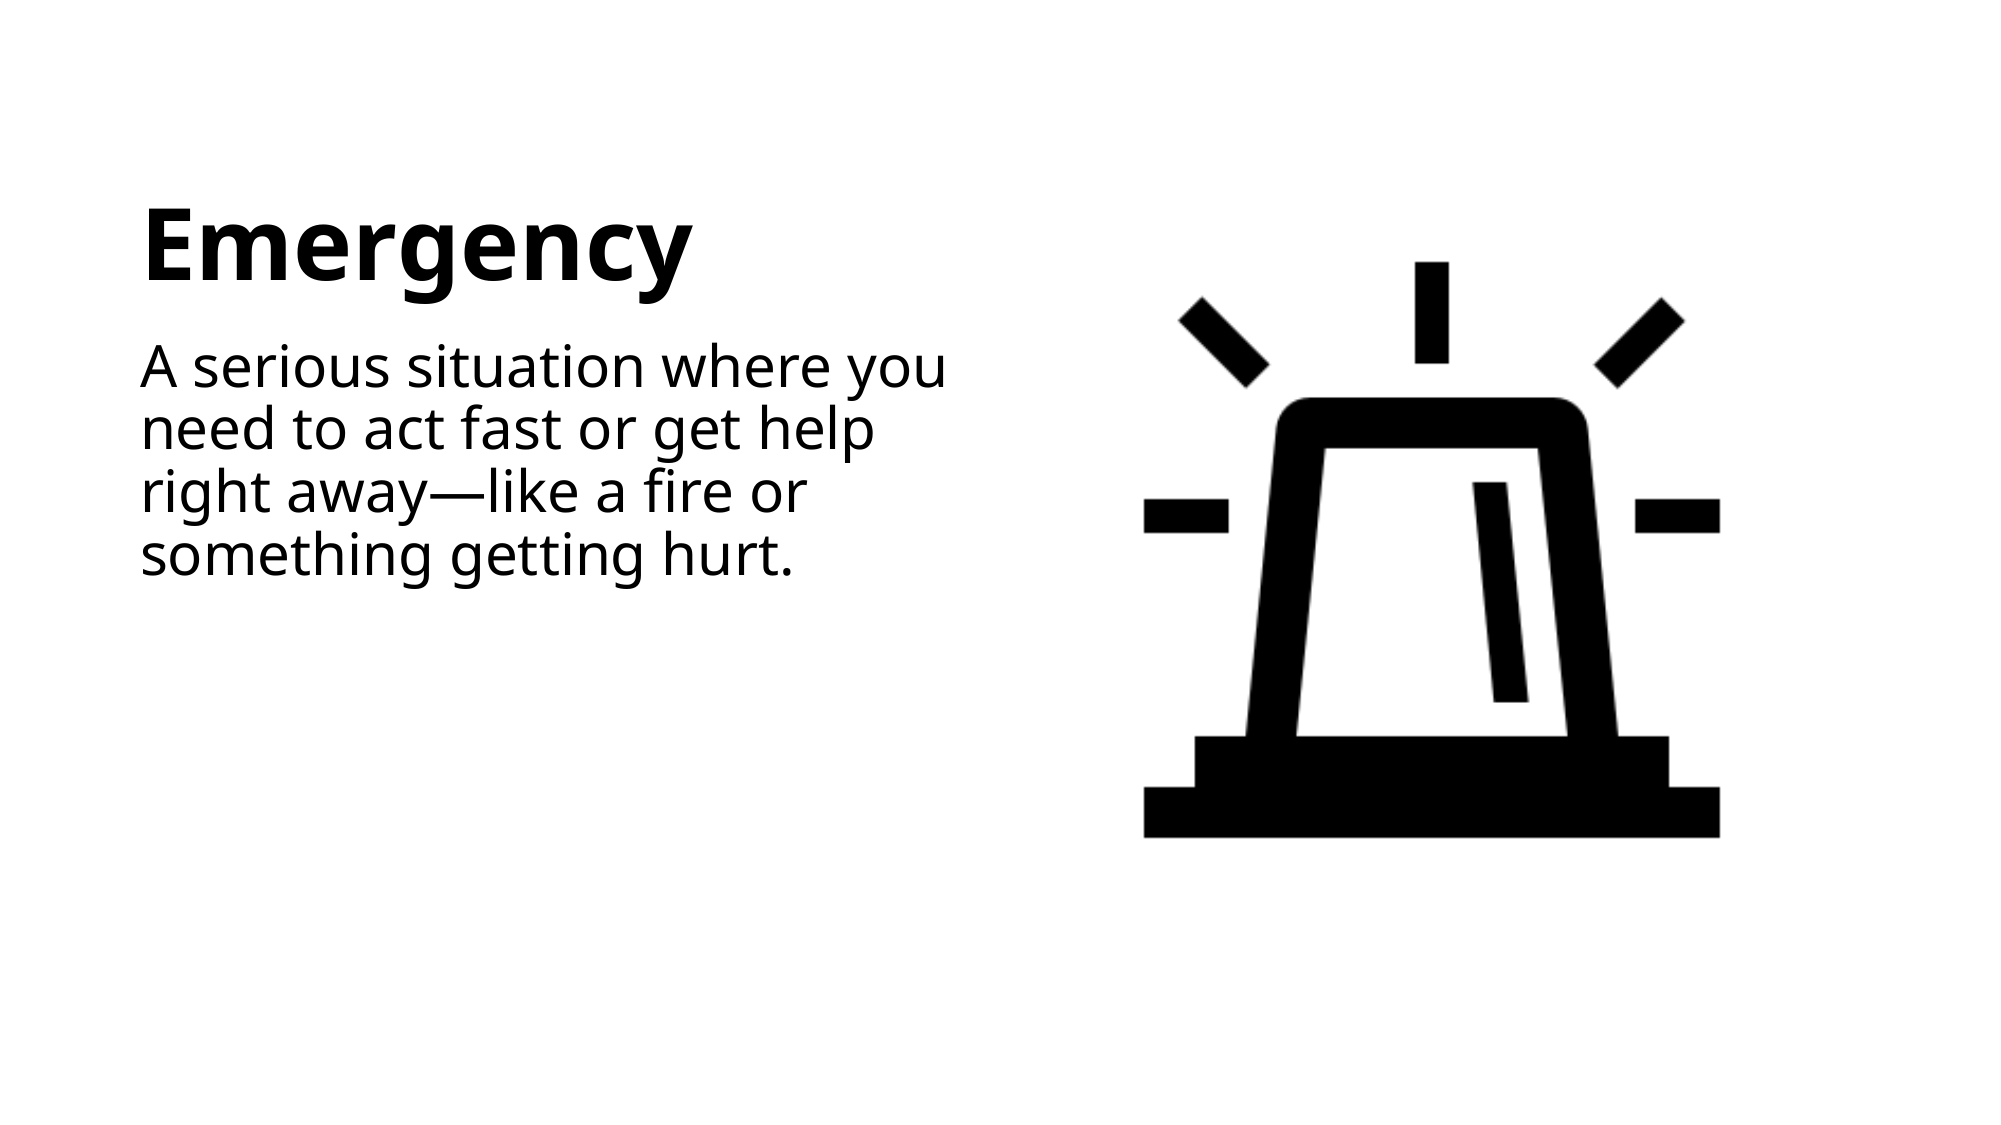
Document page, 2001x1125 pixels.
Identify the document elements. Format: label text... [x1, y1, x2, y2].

title Emergency [124, 186, 920, 329]
list A serious situation where you need to act fast or get help right away—like a fire or something getting hurt. [124, 329, 1029, 1043]
picture [1026, 143, 1840, 957]
